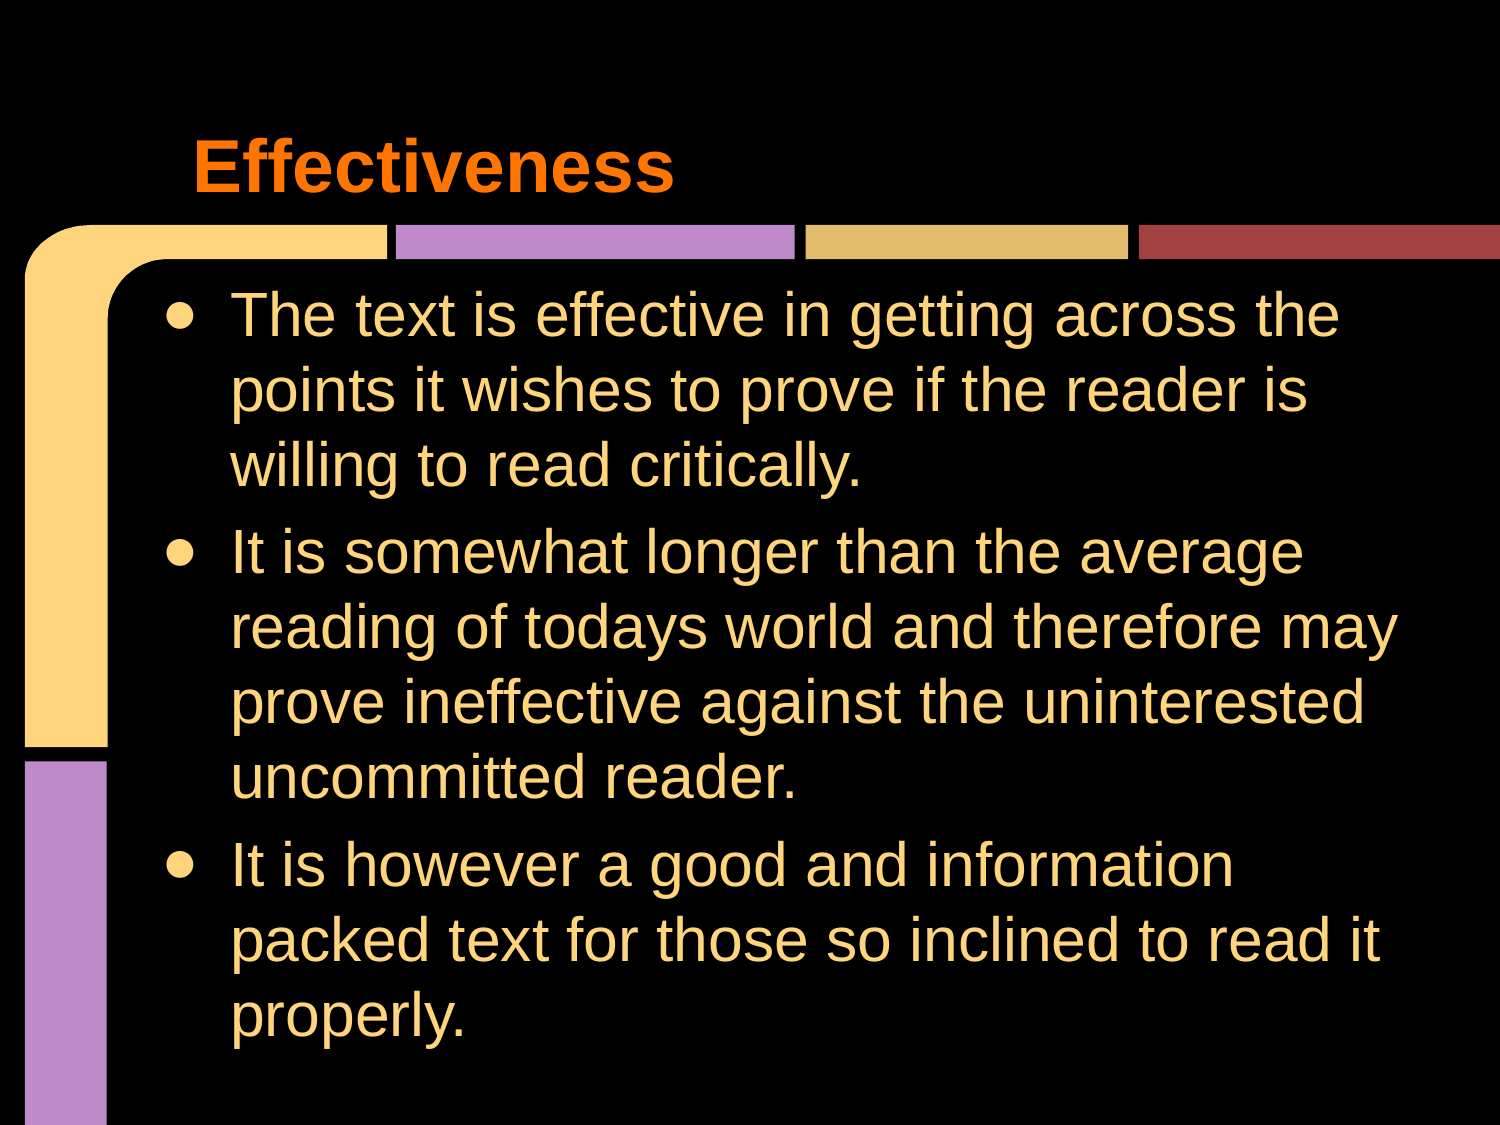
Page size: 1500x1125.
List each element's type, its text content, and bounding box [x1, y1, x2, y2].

title Effectiveness [140, 35, 1425, 223]
list The text is effective in getting across the points it wishes to prove if the reader is willing to read critically. It is somewhat longer than the average reading of todays world and therefore may prove ineffective against the uninterested uncommitted reader. It is however a good and information packed text for those so inclined to read it properly. [140, 259, 1425, 1078]
